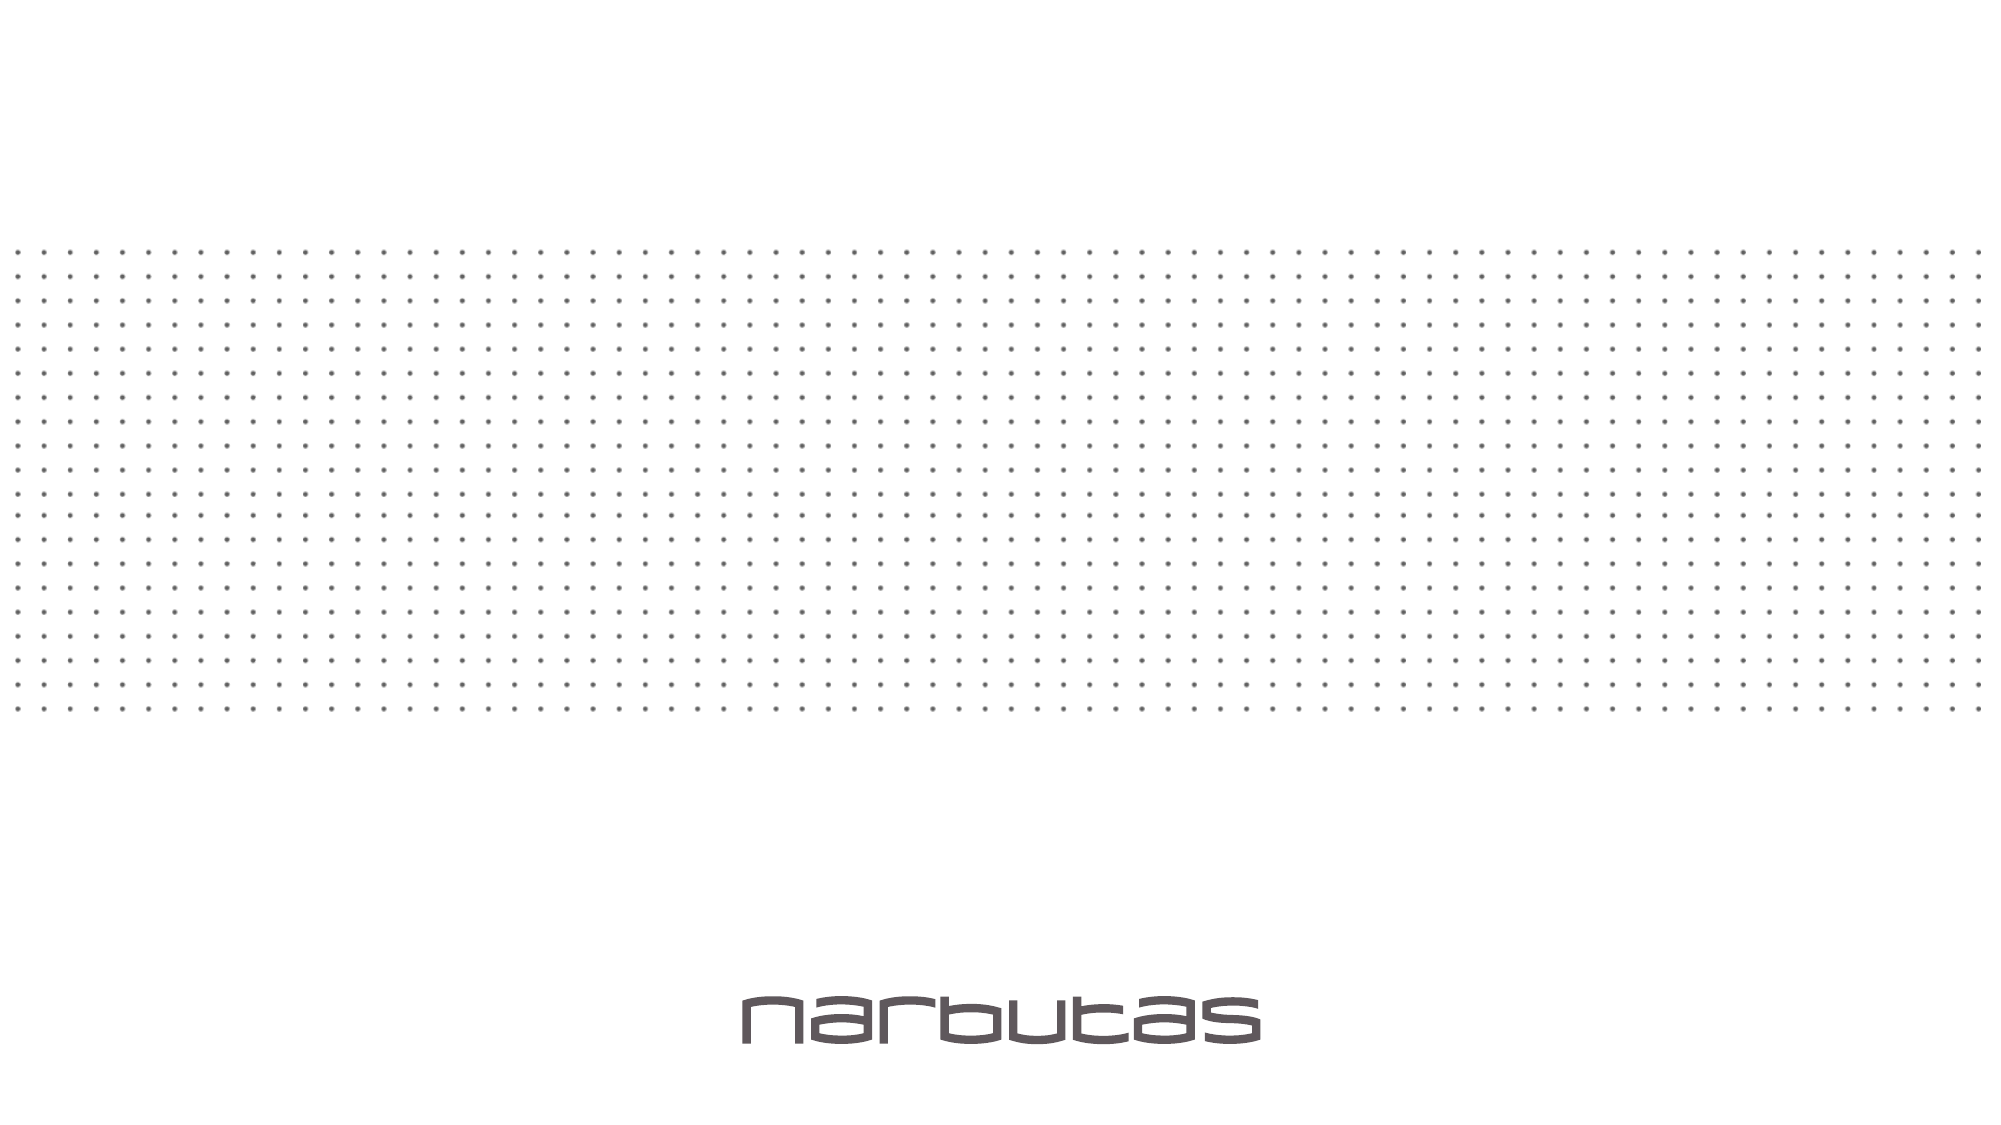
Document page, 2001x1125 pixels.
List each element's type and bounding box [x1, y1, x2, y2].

picture [742, 996, 1261, 1045]
text_box [5, 239, 2000, 728]
